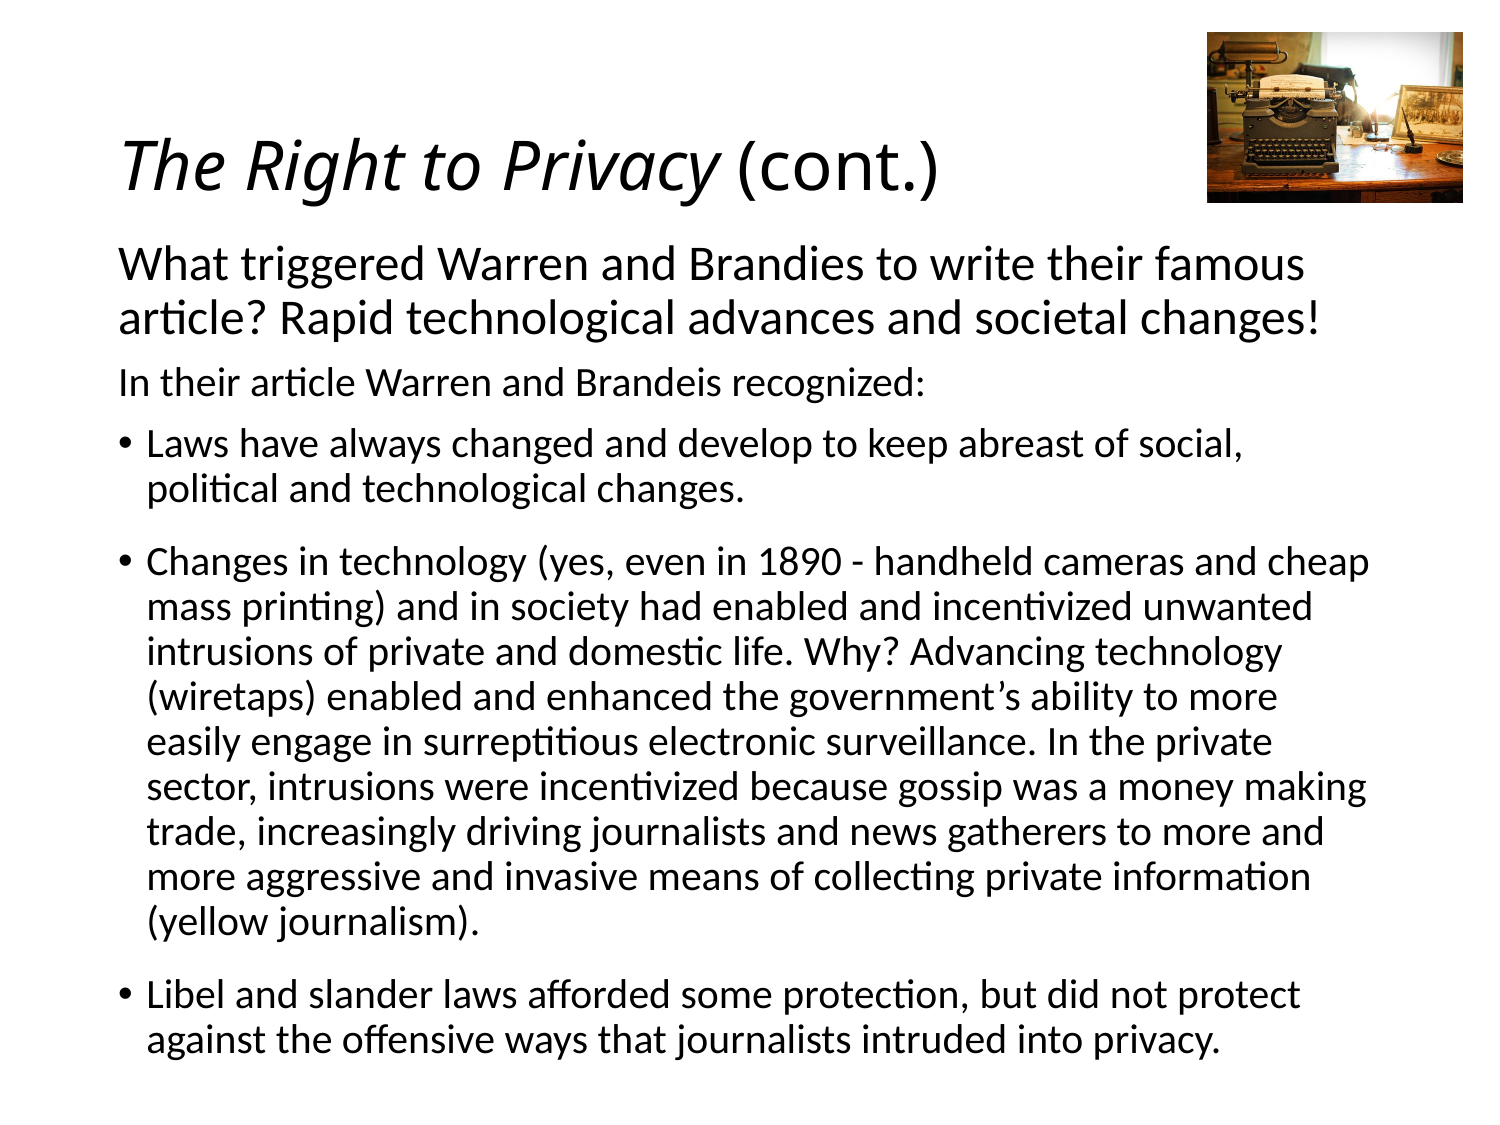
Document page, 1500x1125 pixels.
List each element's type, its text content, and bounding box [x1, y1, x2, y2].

list What triggered Warren and Brandies to write their famous article? Rapid technological advances and societal changes! In their article Warren and Brandeis recognized: Laws have always changed and develop to keep abreast of social, political and technological changes. Changes in technology (yes, even in 1890 - handheld cameras and cheap mass printing) and in society had enabled and incentivized unwanted intrusions of private and domestic life. Why? Advancing technology (wiretaps) enabled and enhanced the government’s ability to more easily engage in surreptitious electronic surveillance. In the private sector, intrusions were incentivized because gossip was a money making trade, increasingly driving journalists and news gatherers to more and more aggressive and invasive means of collecting private information (yellow journalism). Libel and slander laws afforded some protection, but did not protect against the offensive ways that journalists intruded into privacy. [102, 229, 1398, 1015]
title The Right to Privacy (cont.) [102, 59, 1398, 229]
picture [1207, 32, 1463, 203]
